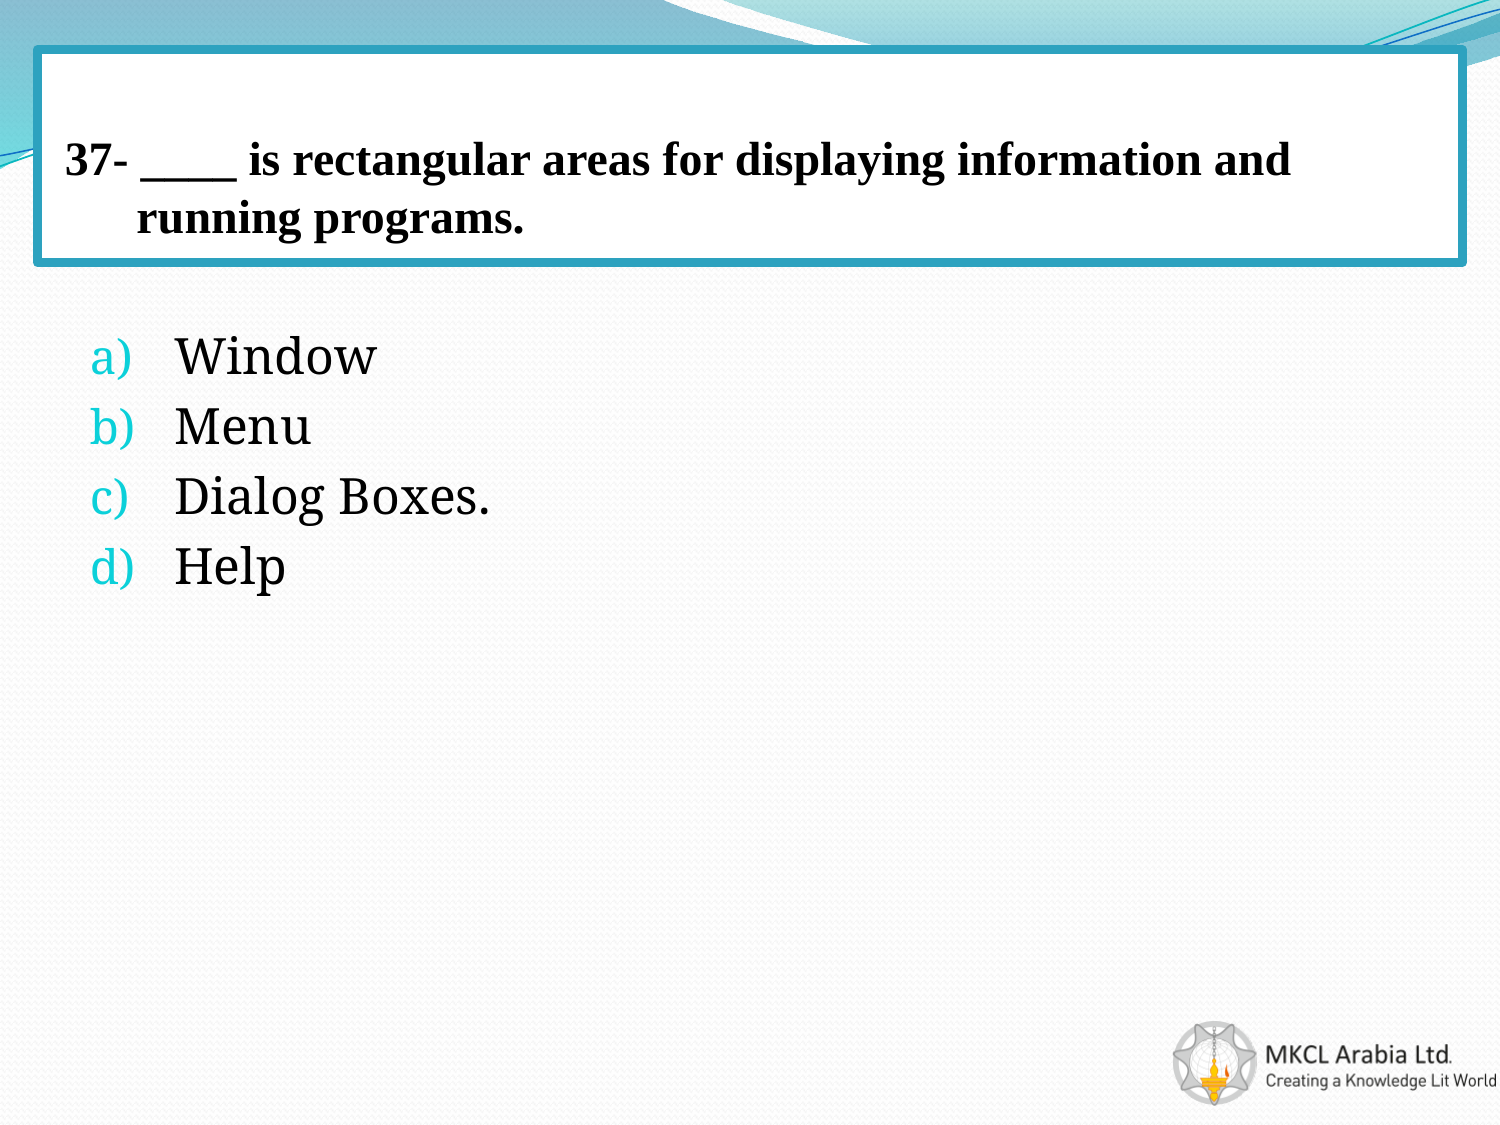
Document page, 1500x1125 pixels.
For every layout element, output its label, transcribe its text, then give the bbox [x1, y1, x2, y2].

title 37- ____ is rectangular areas for displaying information and running programs. [50, 62, 1400, 250]
picture [1172, 1021, 1496, 1106]
list Window Menu Dialog Boxes. Help [75, 317, 1425, 1038]
